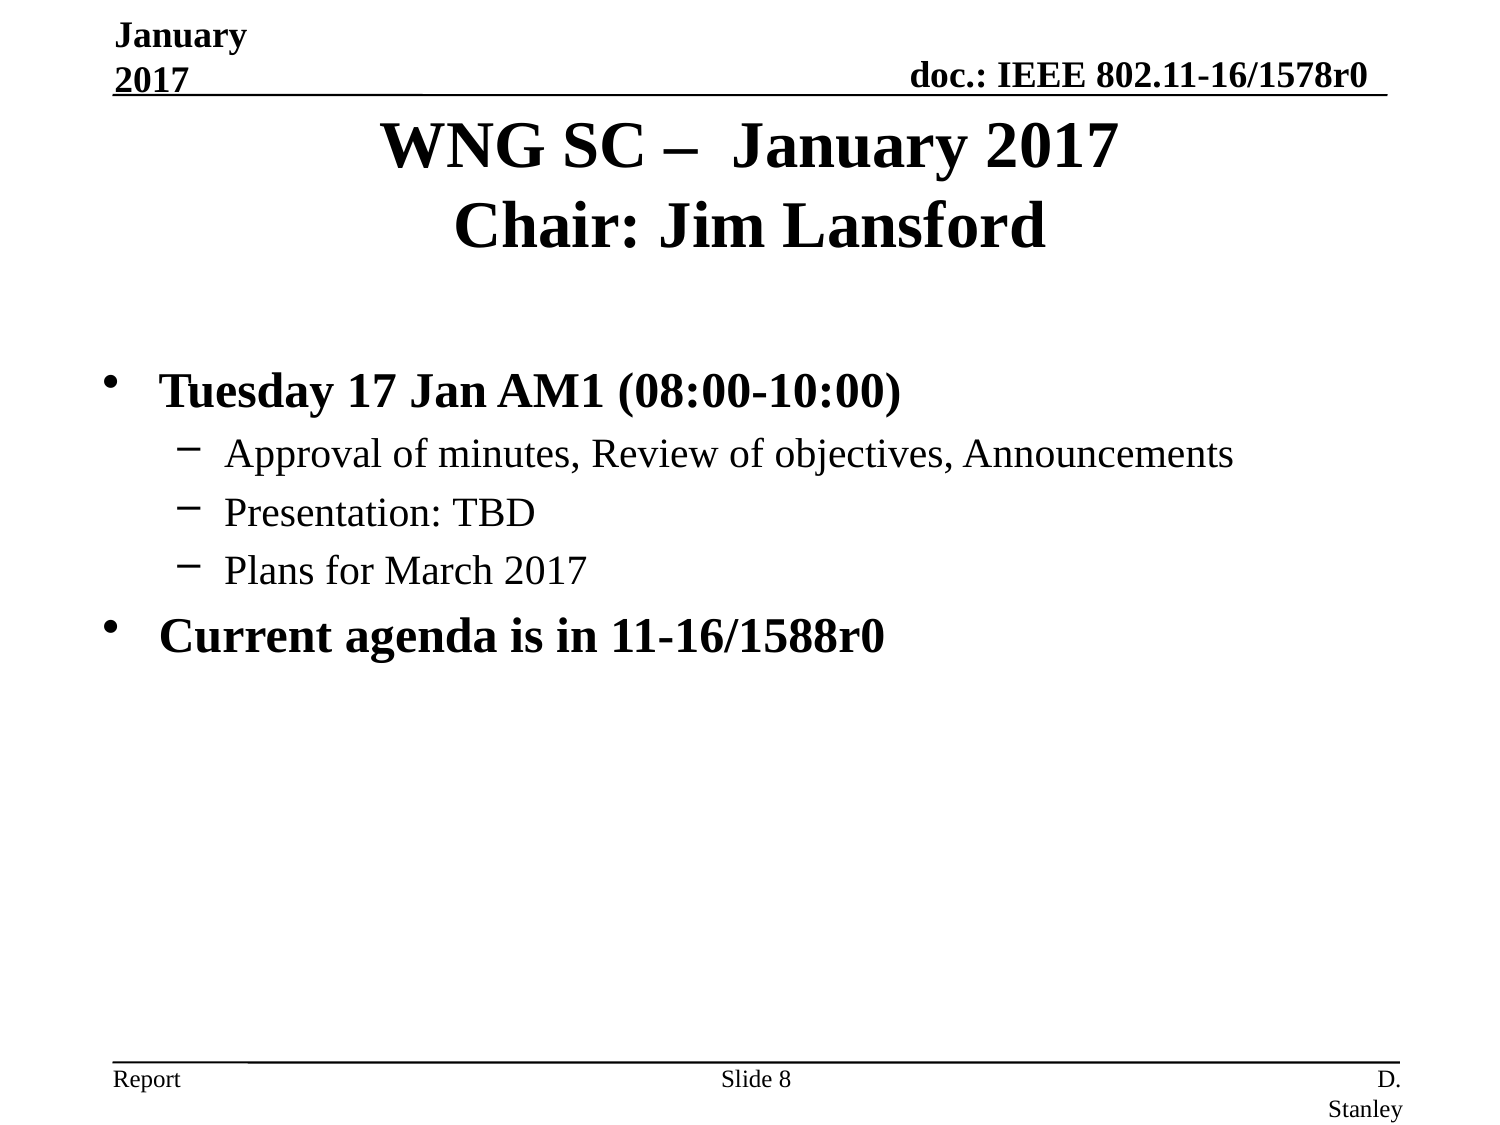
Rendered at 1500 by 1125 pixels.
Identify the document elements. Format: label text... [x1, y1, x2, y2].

slide_number Slide 8 [712, 1062, 800, 1093]
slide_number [114, 54, 309, 100]
footer D. Stanley, HP Enterprise [1325, 1062, 1402, 1093]
title WNG SC – January 2017 Chair: Jim Lansford [112, 125, 1388, 238]
text_box Tuesday 17 Jan AM1 (08:00-10:00) Approval of minutes, Review of objectives, Announcements Presentation: TBD Plans for March 2017 Current agenda is in 11-16/1588r0 [87, 350, 1450, 779]
